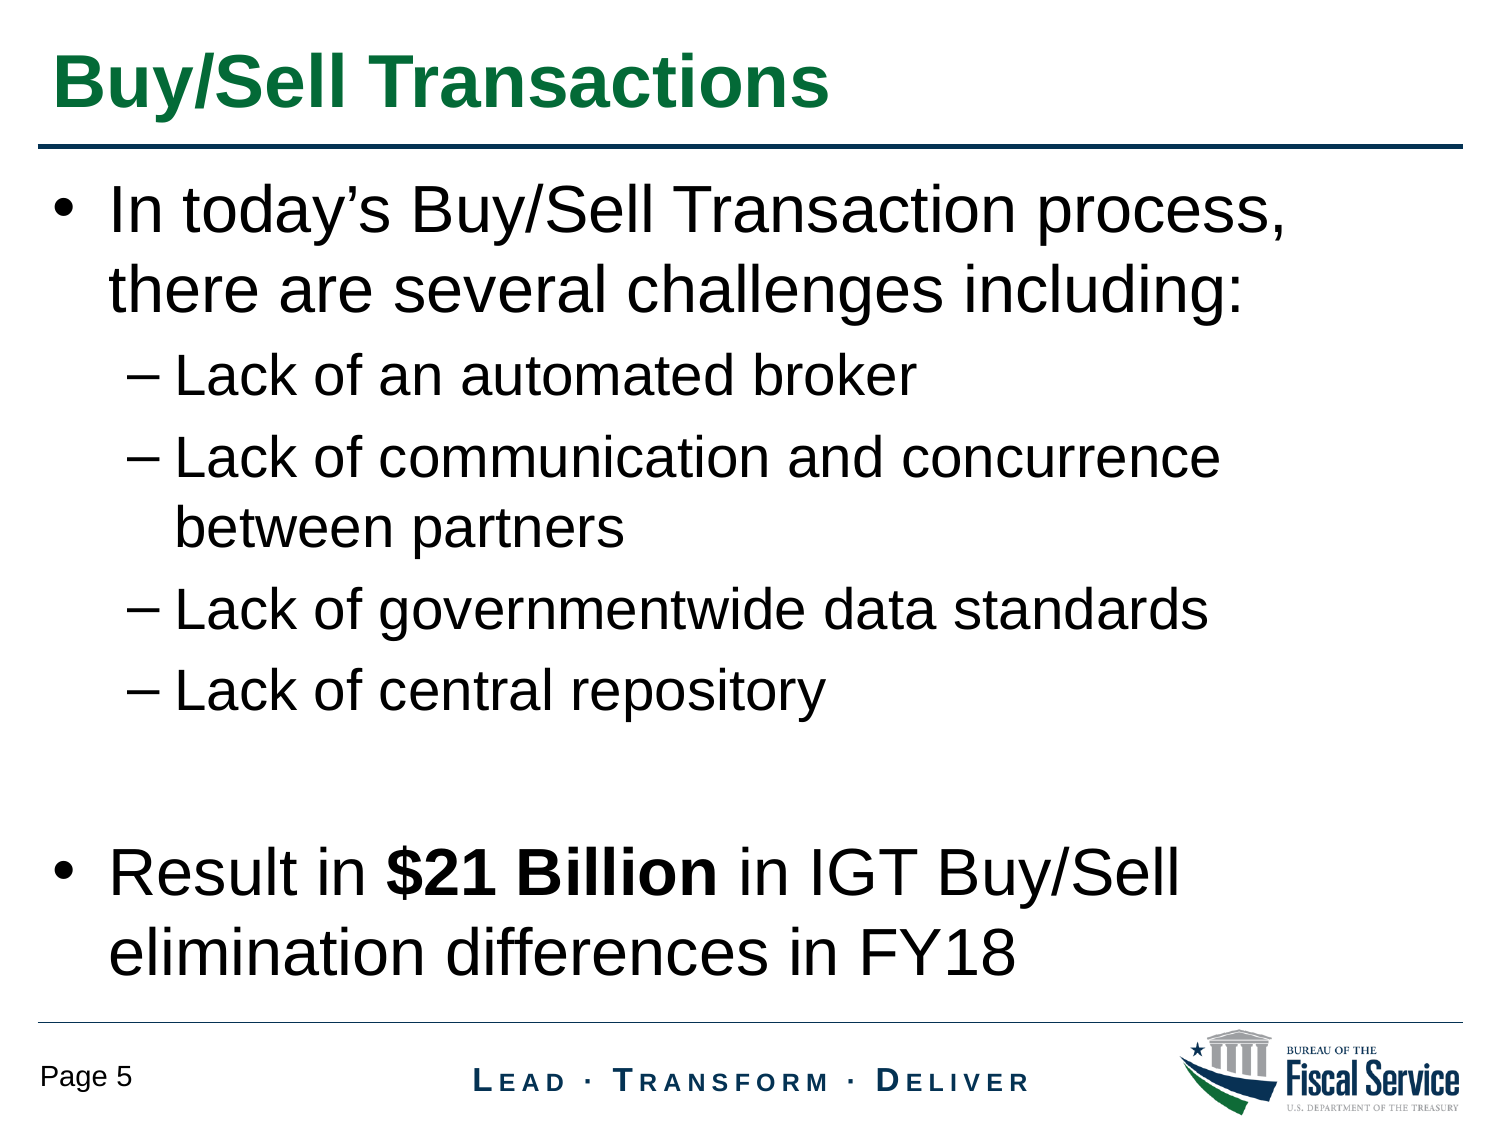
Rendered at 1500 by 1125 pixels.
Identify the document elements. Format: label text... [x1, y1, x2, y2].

picture [1175, 1026, 1463, 1118]
list In today’s Buy/Sell Transaction process, there are several challenges including: Lack of an automated broker Lack of communication and concurrence between partners Lack of governmentwide data standards Lack of central repository Result in $21 Billion in IGT Buy/Sell elimination differences in FY18 [37, 158, 1463, 1013]
list Buy/Sell Transactions [37, 24, 1463, 138]
